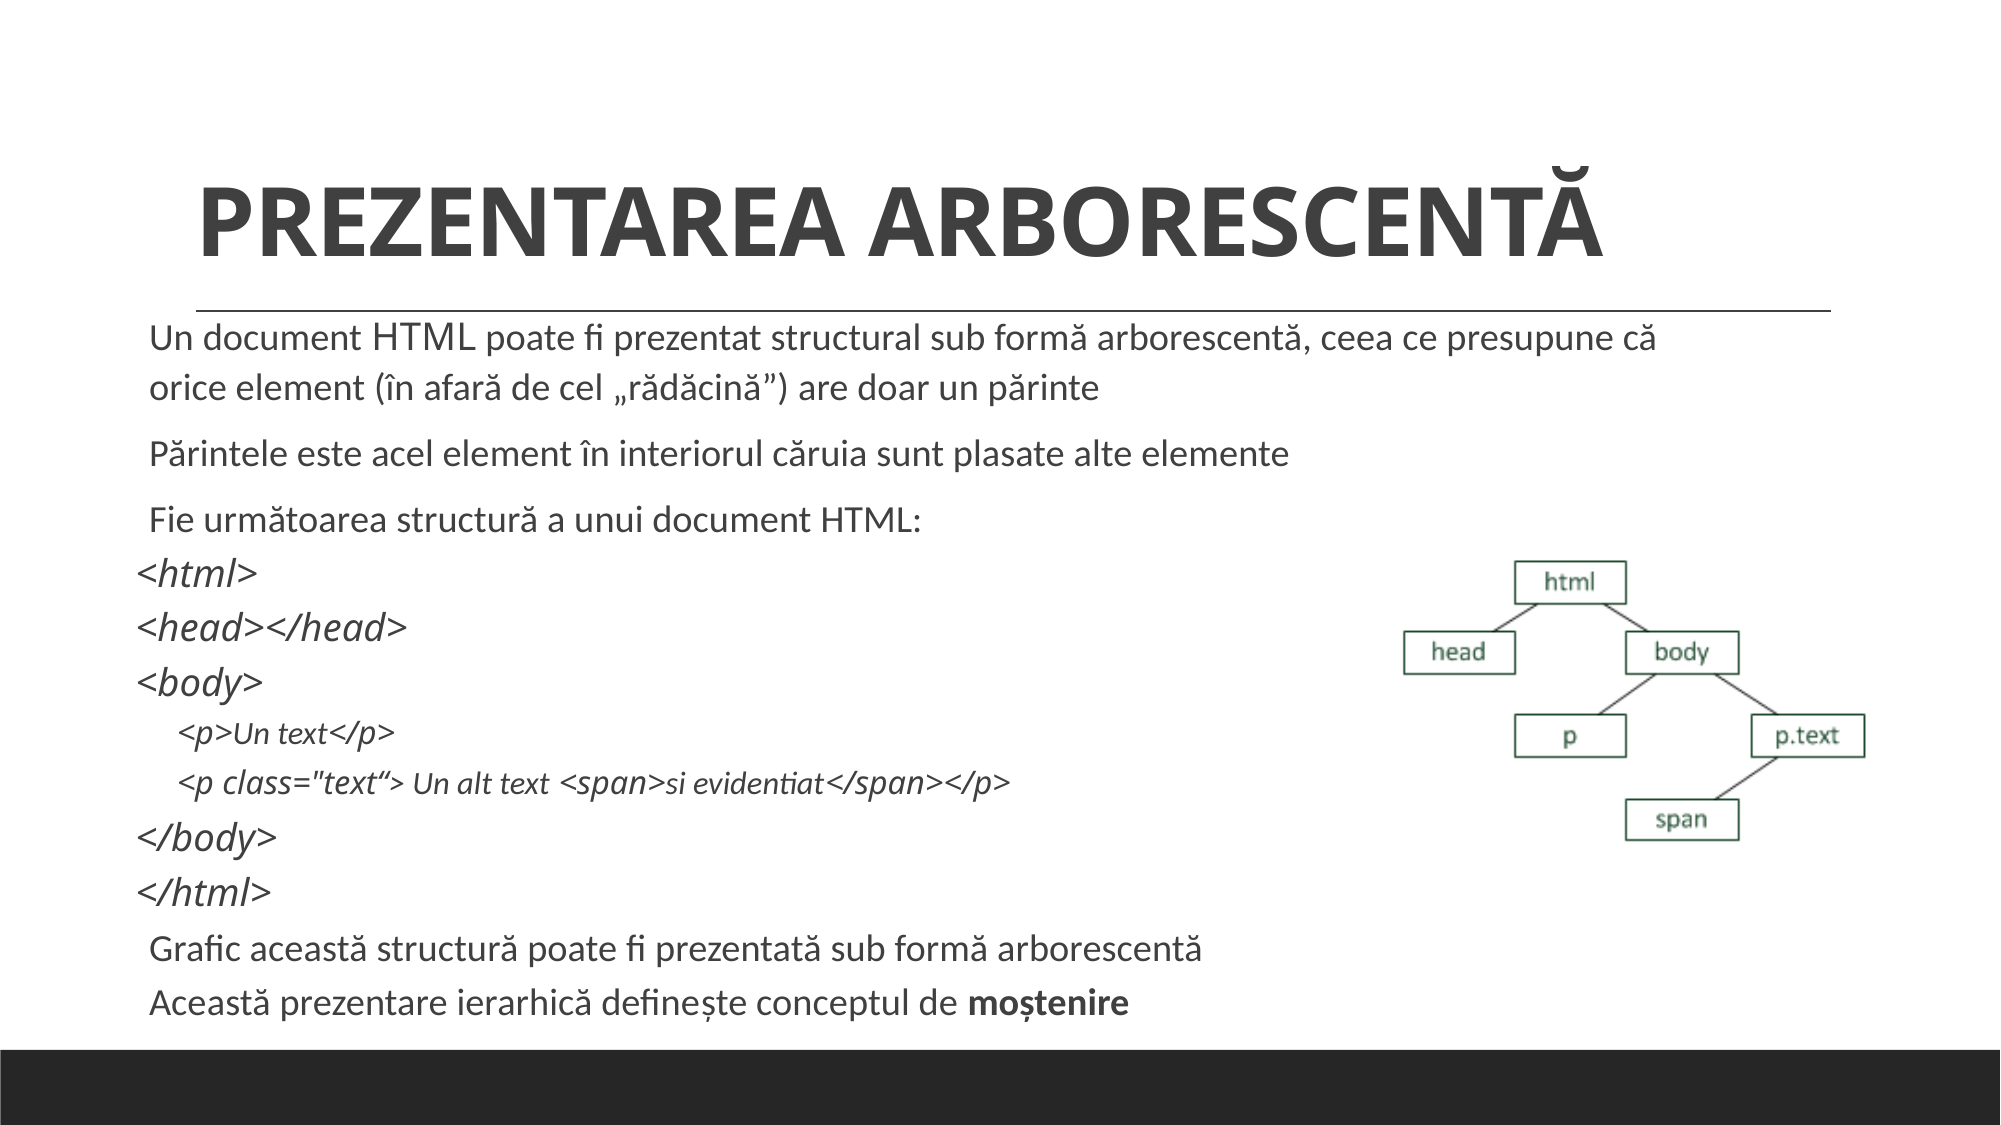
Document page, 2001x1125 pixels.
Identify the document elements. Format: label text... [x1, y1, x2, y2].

picture [1376, 547, 1889, 859]
list Un document HTML poate fi prezentat structural sub formă arborescentă, ceea ce presupune că orice element (în afară de cel „rădăcină”) are doar un părinte Părintele este acel element în interiorul căruia sunt plasate alte elemente Fie următoarea structură a unui document HTML: <html> <head></head> <body> <p>Un text</p> <p class="text“> Un alt text <span>si evidentiat</span></p> </body> </html> Grafic această structură poate fi prezentată sub formă arborescentă Această prezentare ierarhică defineşte conceptul de moştenire [135, 299, 1733, 1034]
title PREZENTAREA ARBORESCENTĂ [180, 47, 1830, 285]
